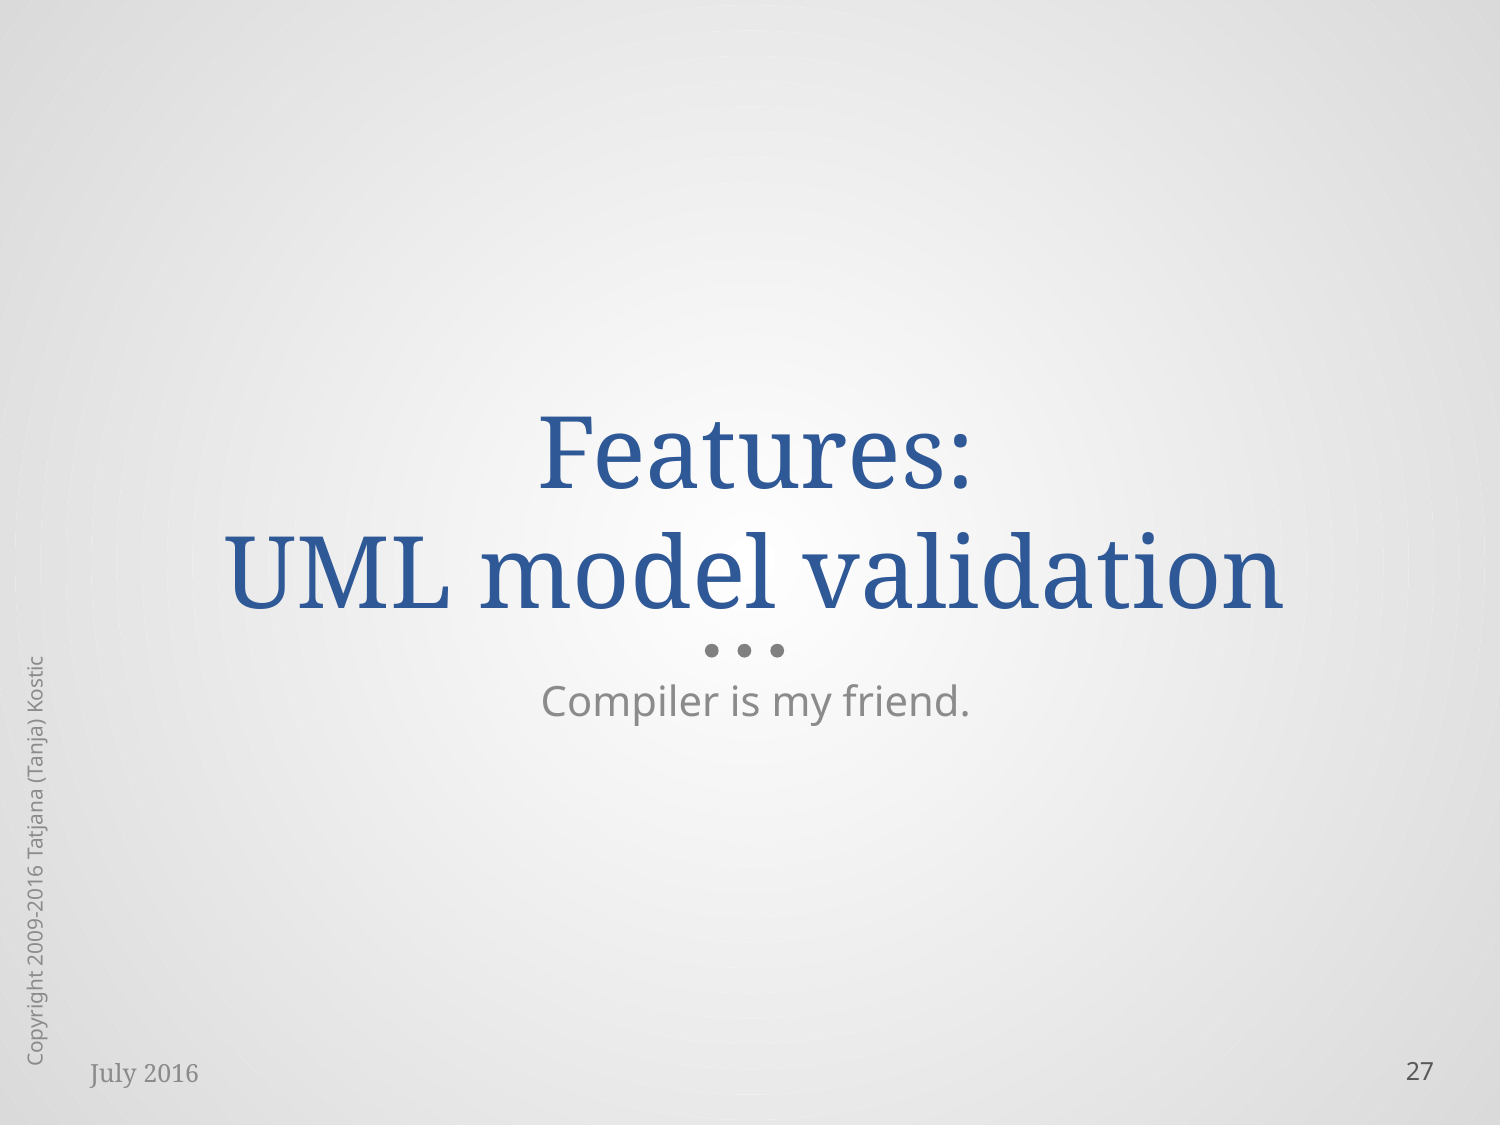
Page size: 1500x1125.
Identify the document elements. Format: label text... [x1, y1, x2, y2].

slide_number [75, 1042, 313, 1103]
title Features: UML model validation [118, 224, 1394, 636]
footer Copyright 2009-2016 Tatjana (Tanja) Kostic [18, 621, 54, 1101]
slide_number 27 [1401, 1042, 1494, 1103]
list Compiler is my friend. [118, 667, 1394, 854]
